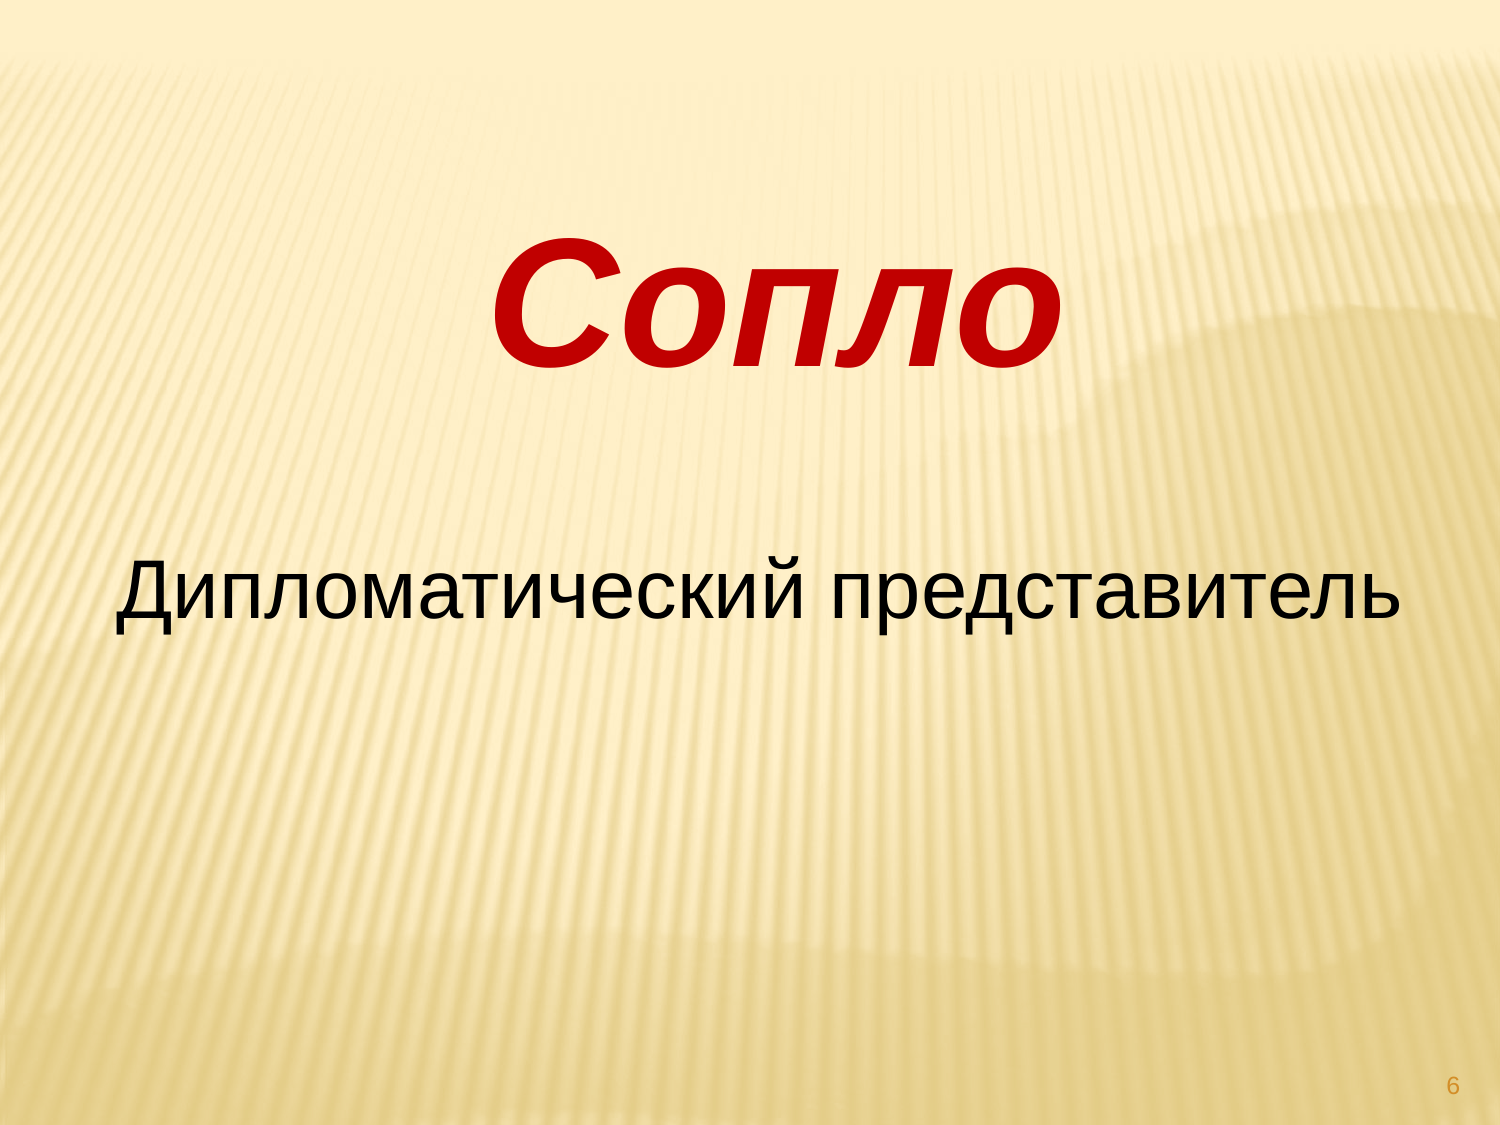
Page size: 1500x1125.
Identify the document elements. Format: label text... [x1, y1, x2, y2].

text_box Дипломатический представитель [101, 527, 1419, 643]
text_box Сопло [471, 175, 1082, 411]
slide_number 6 [1350, 1062, 1475, 1103]
